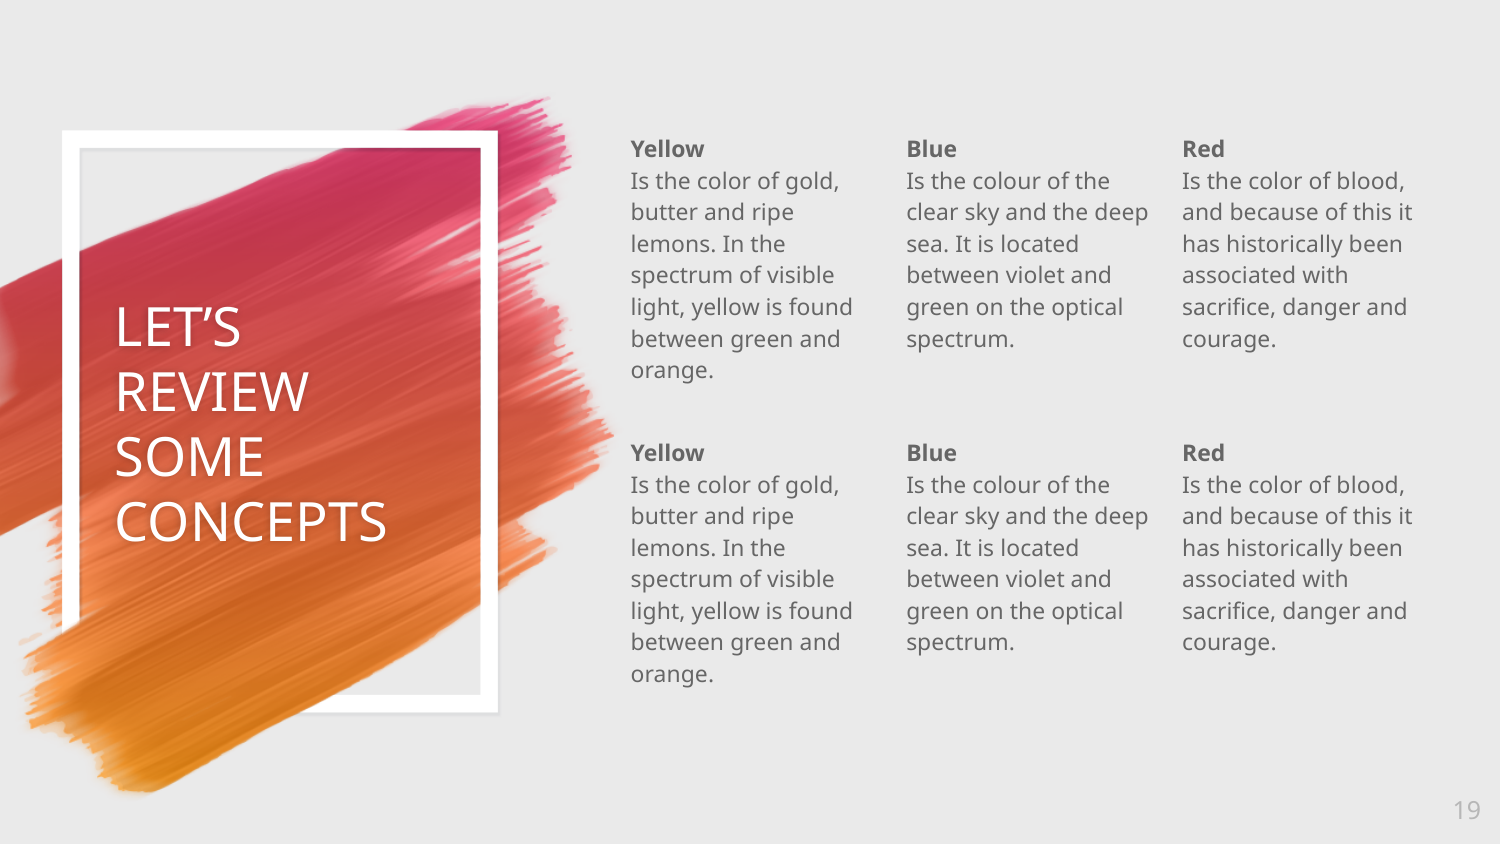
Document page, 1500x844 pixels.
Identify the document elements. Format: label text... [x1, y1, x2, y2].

list Blue Is the colour of the clear sky and the deep sea. It is located between violet and green on the optical spectrum. [906, 434, 1150, 718]
list Red Is the color of blood, and because of this it has historically been associated with sacrifice, danger and courage. [1181, 130, 1426, 414]
slide_number 19 [1391, 779, 1482, 844]
list Yellow Is the color of gold, butter and ripe lemons. In the spectrum of visible light, yellow is found between green and orange. [630, 130, 874, 414]
list Blue Is the colour of the clear sky and the deep sea. It is located between violet and green on the optical spectrum. [906, 130, 1150, 414]
list Red Is the color of blood, and because of this it has historically been associated with sacrifice, danger and courage. [1181, 434, 1426, 718]
list Yellow Is the color of gold, butter and ripe lemons. In the spectrum of visible light, yellow is found between green and orange. [630, 434, 874, 718]
picture [0, 0, 1500, 844]
title LET’S REVIEW SOME CONCEPTS [114, 149, 447, 696]
